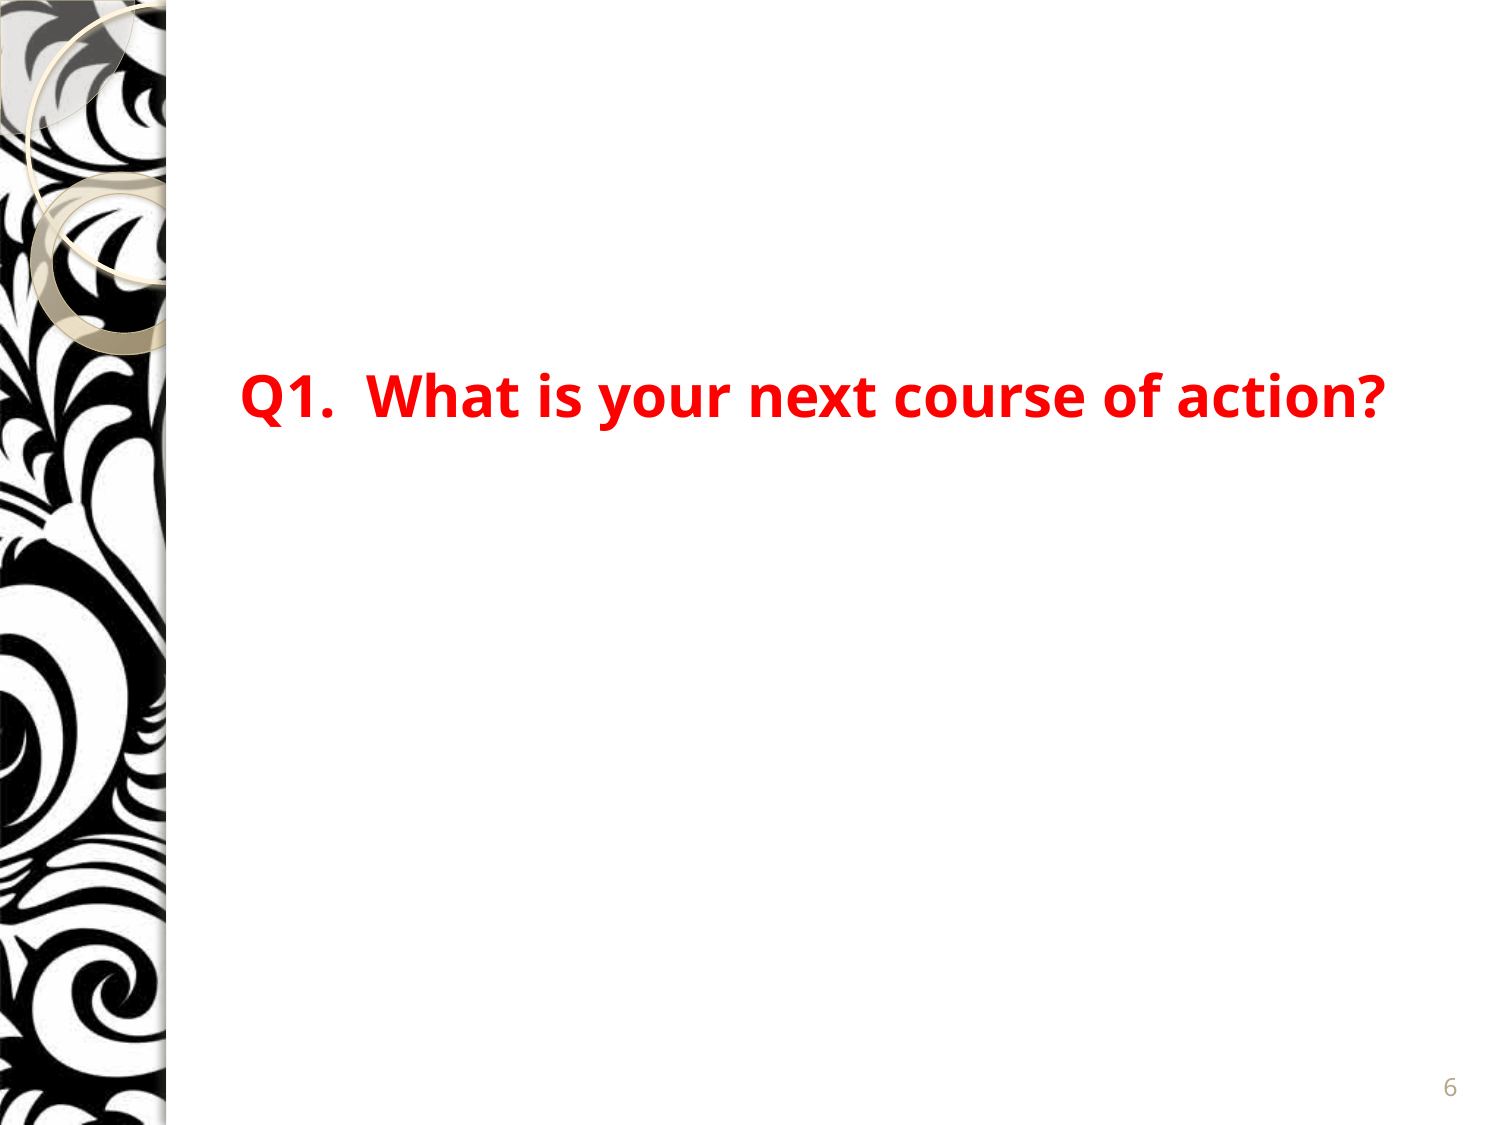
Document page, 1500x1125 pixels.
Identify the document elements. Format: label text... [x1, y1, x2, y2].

picture [62, 195, 160, 280]
picture [53, 241, 160, 332]
picture [0, 134, 166, 1125]
picture [136, 0, 164, 4]
title Q1. What is your next course of action? [225, 299, 1455, 488]
slide_number 6 [1413, 1034, 1488, 1113]
picture [32, 13, 160, 207]
